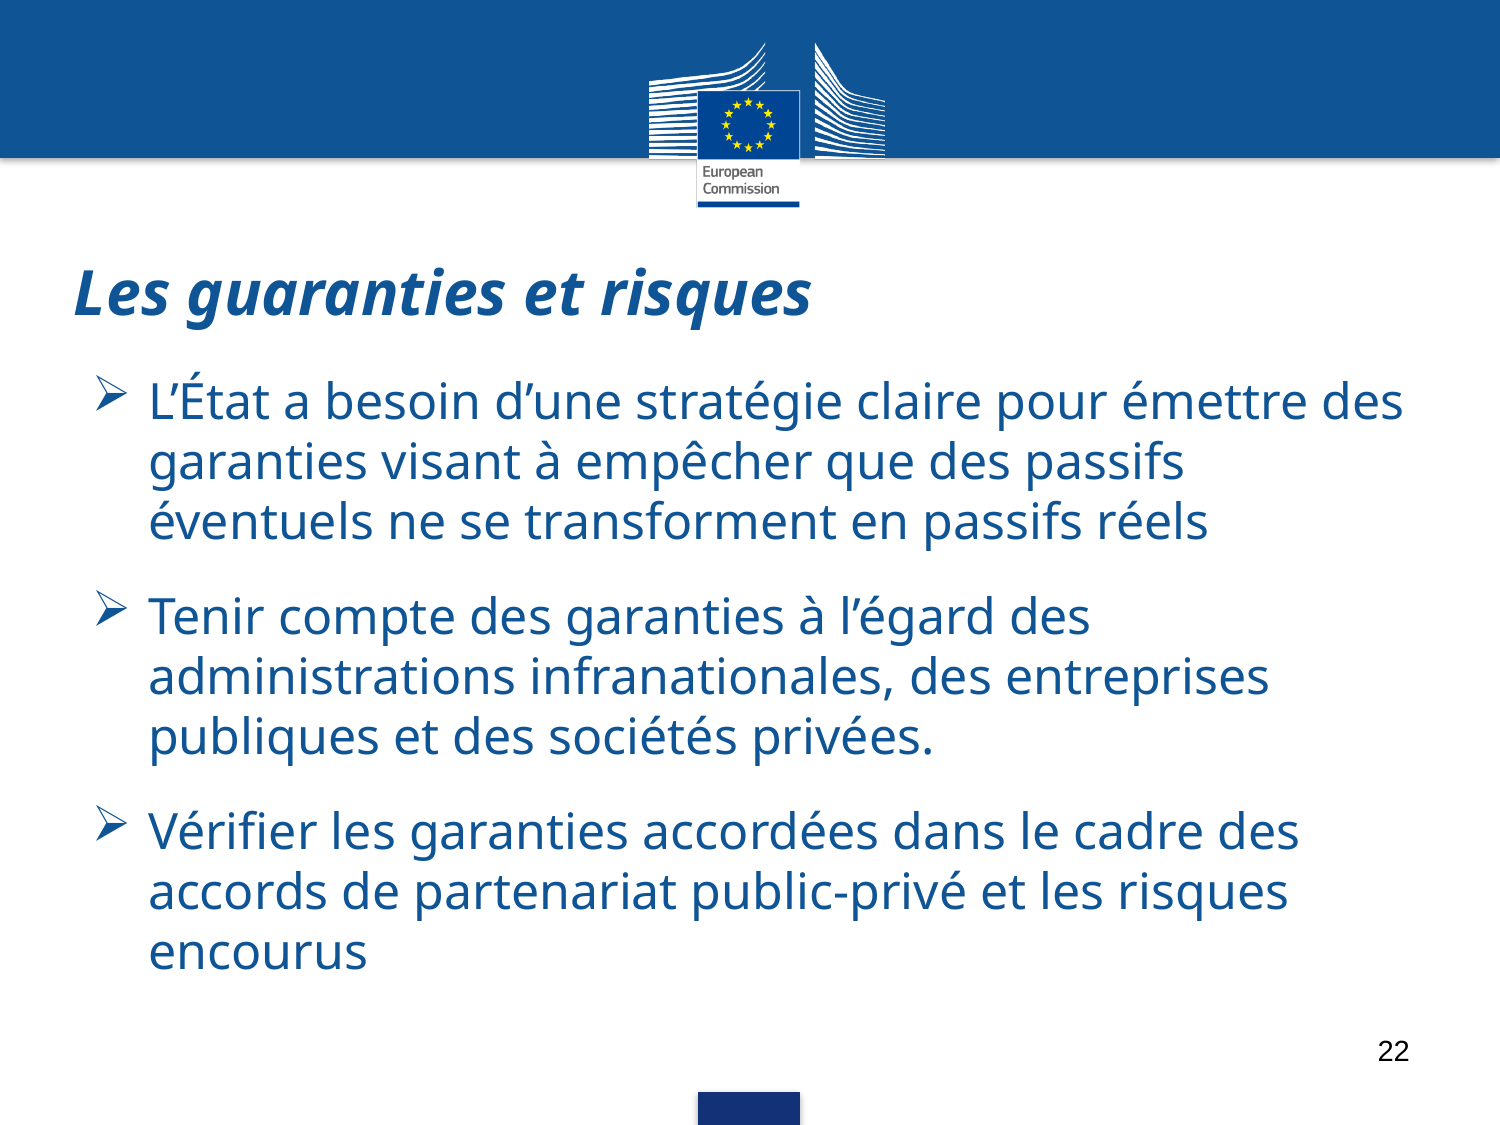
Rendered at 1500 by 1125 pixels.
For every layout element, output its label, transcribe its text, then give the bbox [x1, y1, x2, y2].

list L’État a besoin d’une stratégie claire pour émettre des garanties visant à empêcher que des passifs éventuels ne se transforment en passifs réels Tenir compte des garanties à l’égard des administrations infranationales, des entreprises publiques et des sociétés privées. Vérifier les garanties accordées dans le cadre des accords de partenariat public-privé et les risques encourus [76, 385, 1428, 941]
picture [649, 42, 885, 196]
slide_number 22 [1074, 1024, 1426, 1103]
title Les guaranties et risques [0, 196, 1500, 385]
